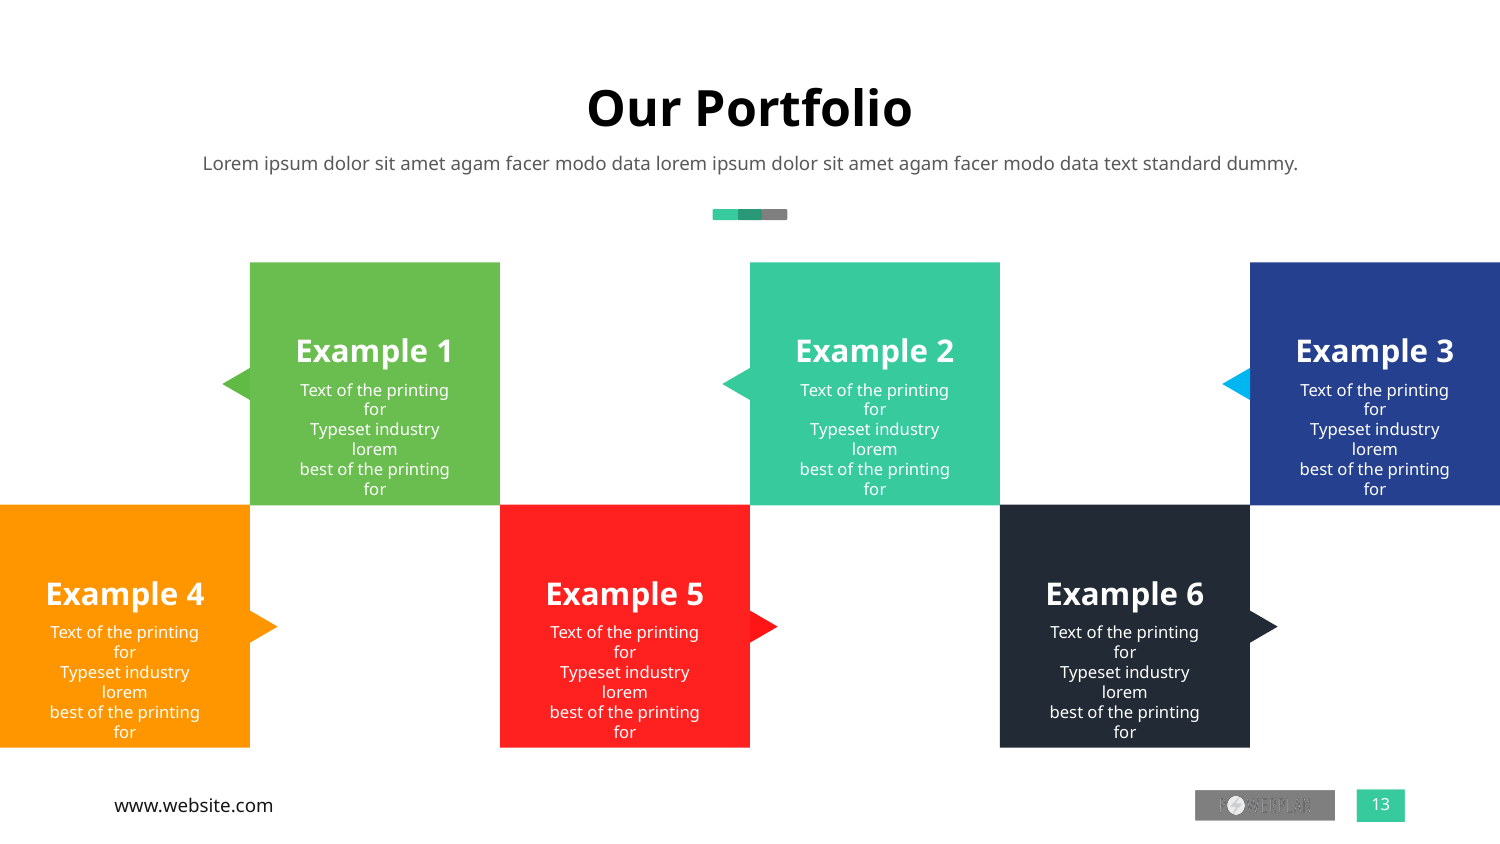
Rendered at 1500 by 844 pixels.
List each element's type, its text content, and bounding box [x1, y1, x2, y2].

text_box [1027, 568, 1223, 685]
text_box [1277, 325, 1473, 443]
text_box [1195, 790, 1336, 821]
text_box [712, 208, 788, 221]
text_box [1251, 262, 1500, 504]
text_box [1004, 514, 1244, 748]
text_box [527, 568, 723, 685]
slide_number ‹#› [1356, 789, 1405, 822]
text_box [751, 262, 997, 503]
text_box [27, 568, 223, 685]
picture [0, 262, 1500, 748]
slide_number www.website.com [103, 782, 293, 827]
text_box [0, 513, 244, 748]
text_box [277, 325, 473, 443]
list Lorem ipsum dolor sit amet agam facer modo data lorem ipsum dolor sit amet agam facer modo data text standard dummy. [103, 148, 1397, 181]
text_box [777, 325, 973, 443]
title Our Portfolio [103, 72, 1397, 148]
text_box [251, 262, 497, 503]
text_box [504, 514, 744, 748]
